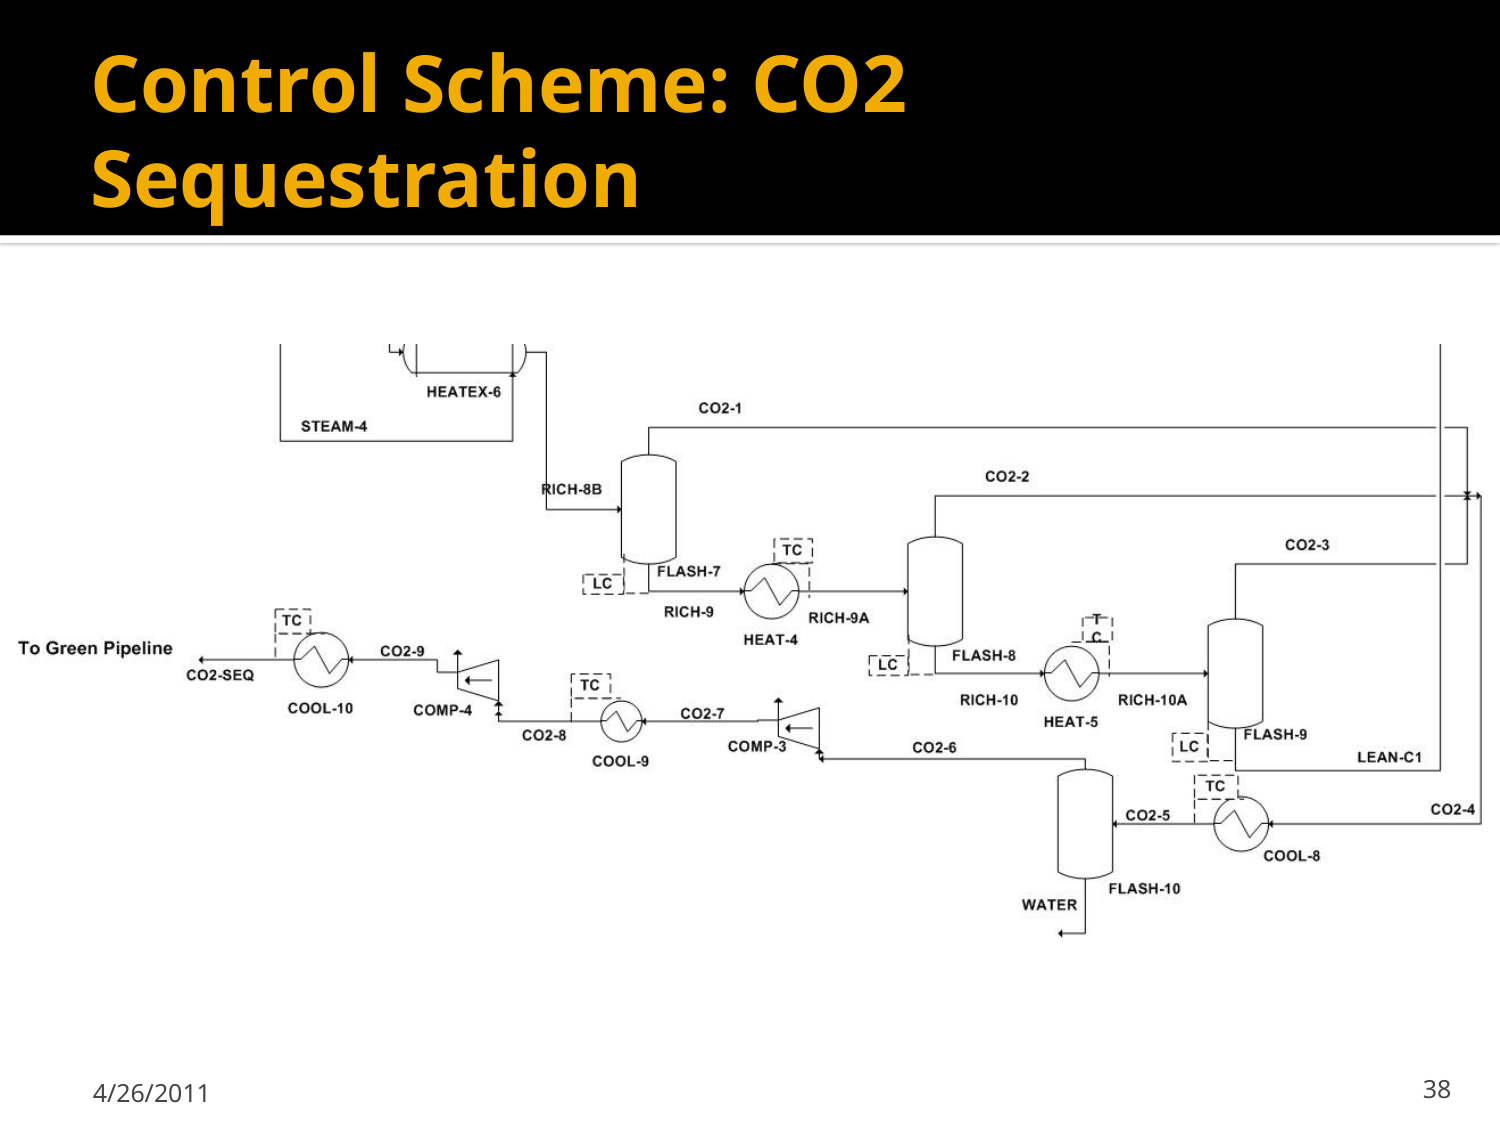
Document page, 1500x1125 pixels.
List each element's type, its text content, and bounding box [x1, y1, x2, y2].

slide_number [75, 1062, 425, 1108]
slide_number 38 [1345, 1062, 1467, 1108]
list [0, 344, 1500, 938]
title Control Scheme: CO2 Sequestration [75, 25, 1425, 231]
